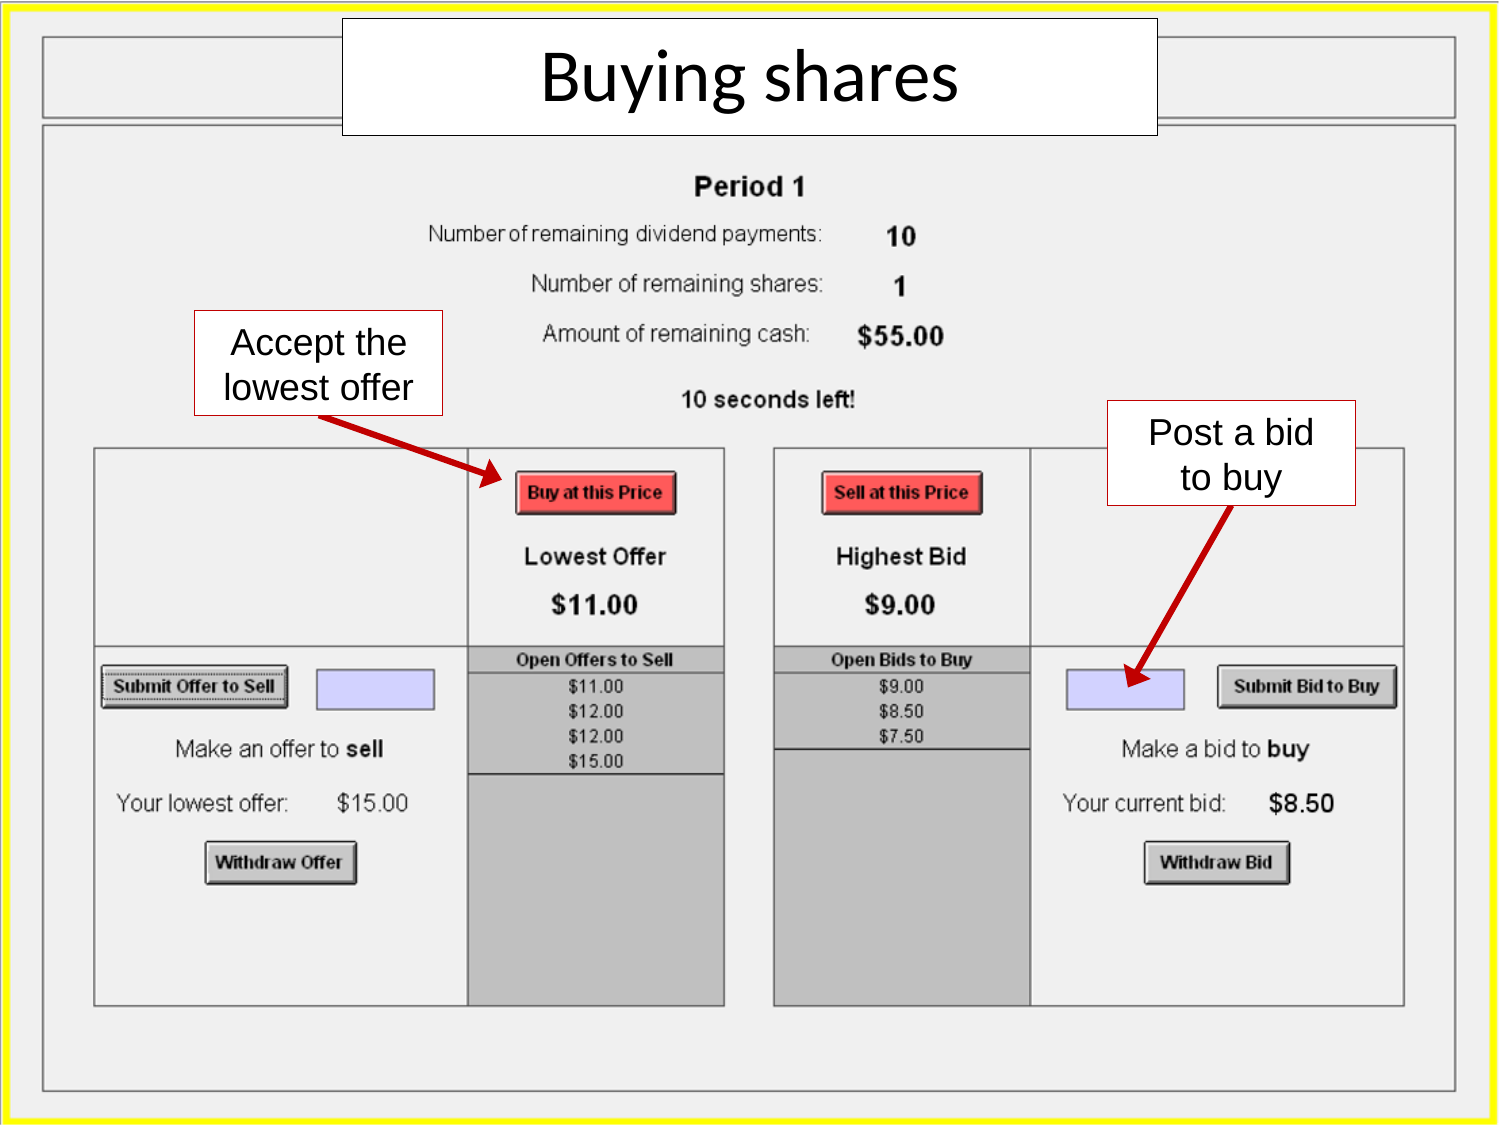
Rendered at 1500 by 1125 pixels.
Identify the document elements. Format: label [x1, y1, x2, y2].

text_box [318, 416, 503, 480]
picture [0, 0, 1500, 1125]
text_box [1127, 506, 1232, 688]
